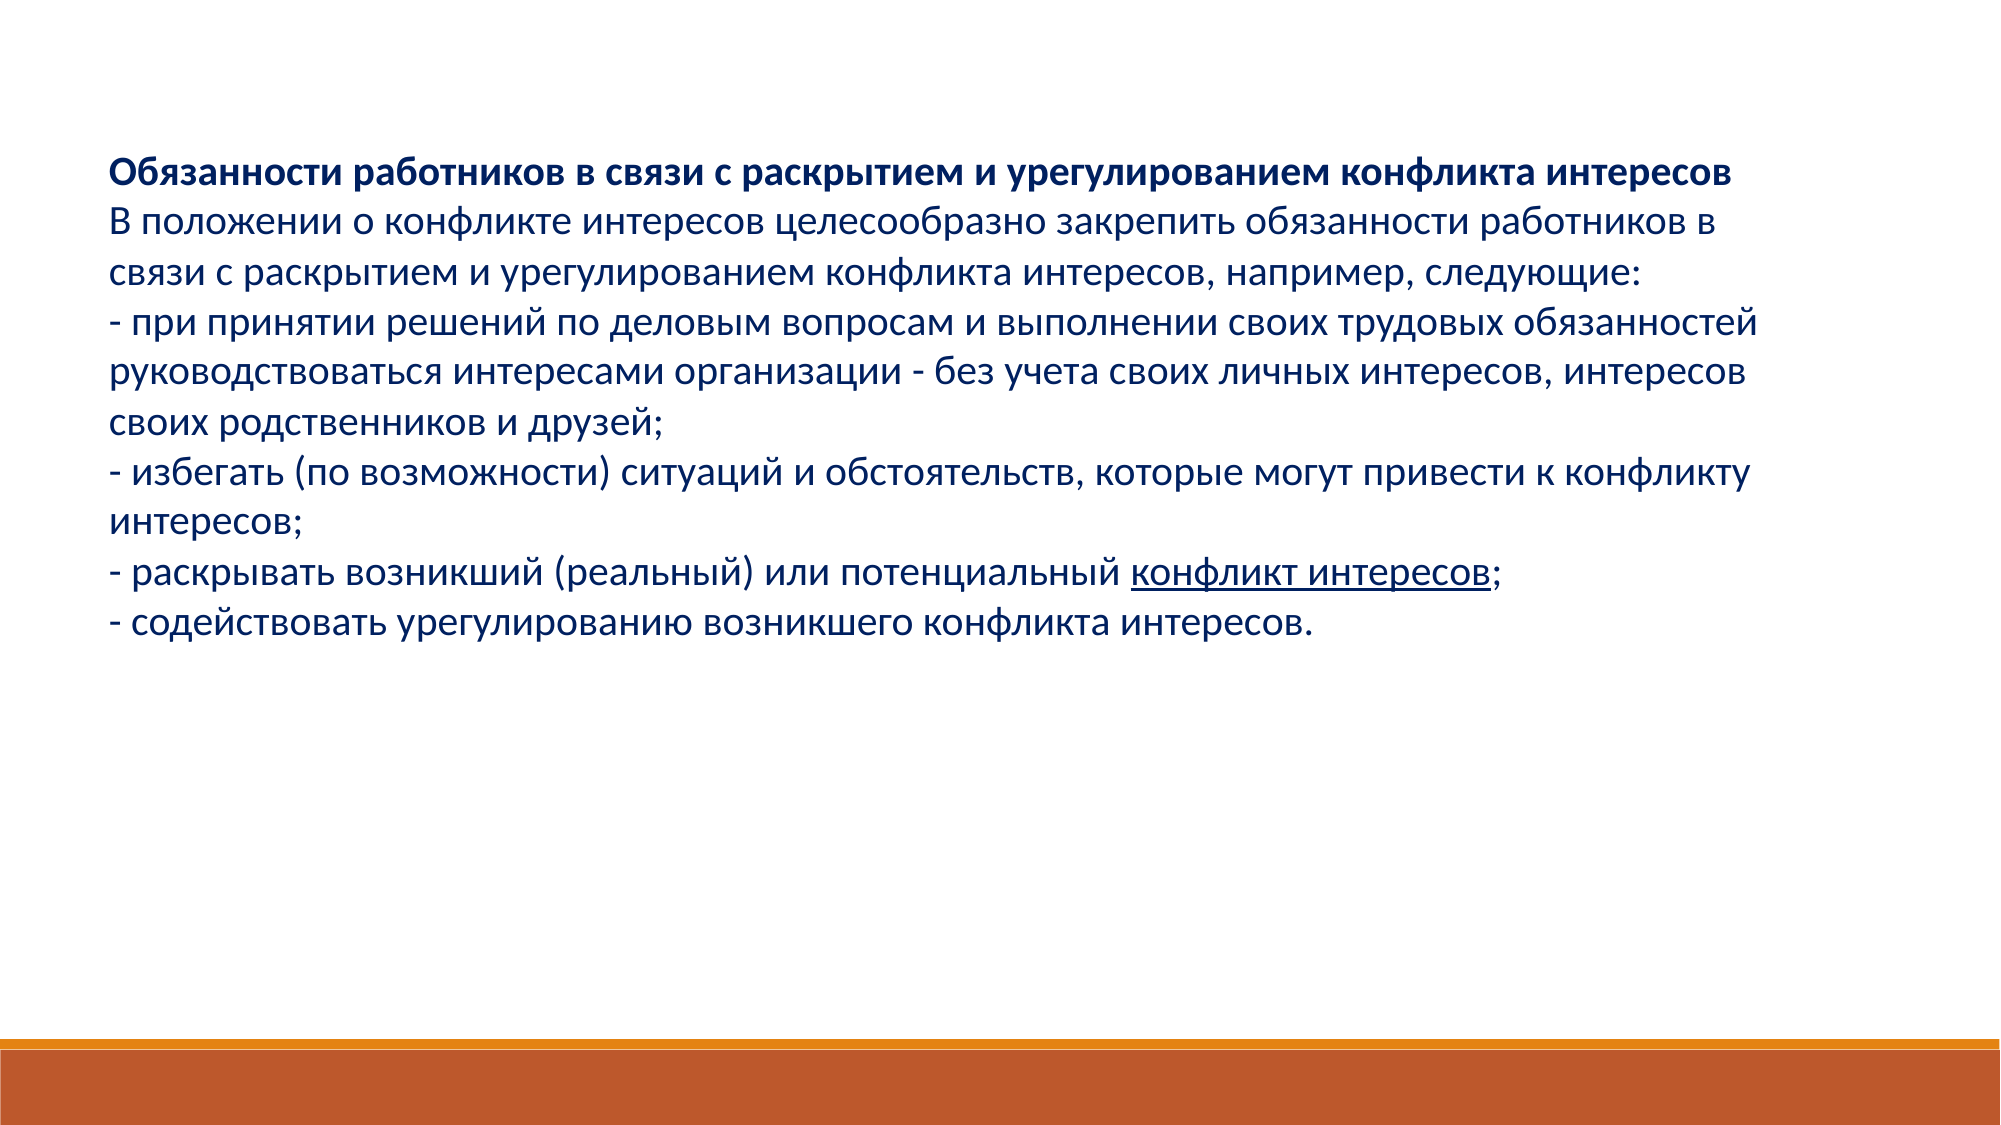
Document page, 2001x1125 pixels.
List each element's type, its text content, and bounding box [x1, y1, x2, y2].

text_box Обязанности работников в связи с раскрытием и урегулированием конфликта интересов В положении о конфликте интересов целесообразно закрепить обязанности работников в связи с раскрытием и урегулированием конфликта интересов, например, следующие: - при принятии решений по деловым вопросам и выполнении своих трудовых обязанностей руководствоваться интересами организации - без учета своих личных интересов, интересов своих родственников и друзей; - избегать (по возможности) ситуаций и обстоятельств, которые могут привести к конфликту интересов; - раскрывать возникший (реальный) или потенциальный конфликт интересов; - содействовать урегулированию возникшего конфликта интересов. [94, 135, 1838, 651]
